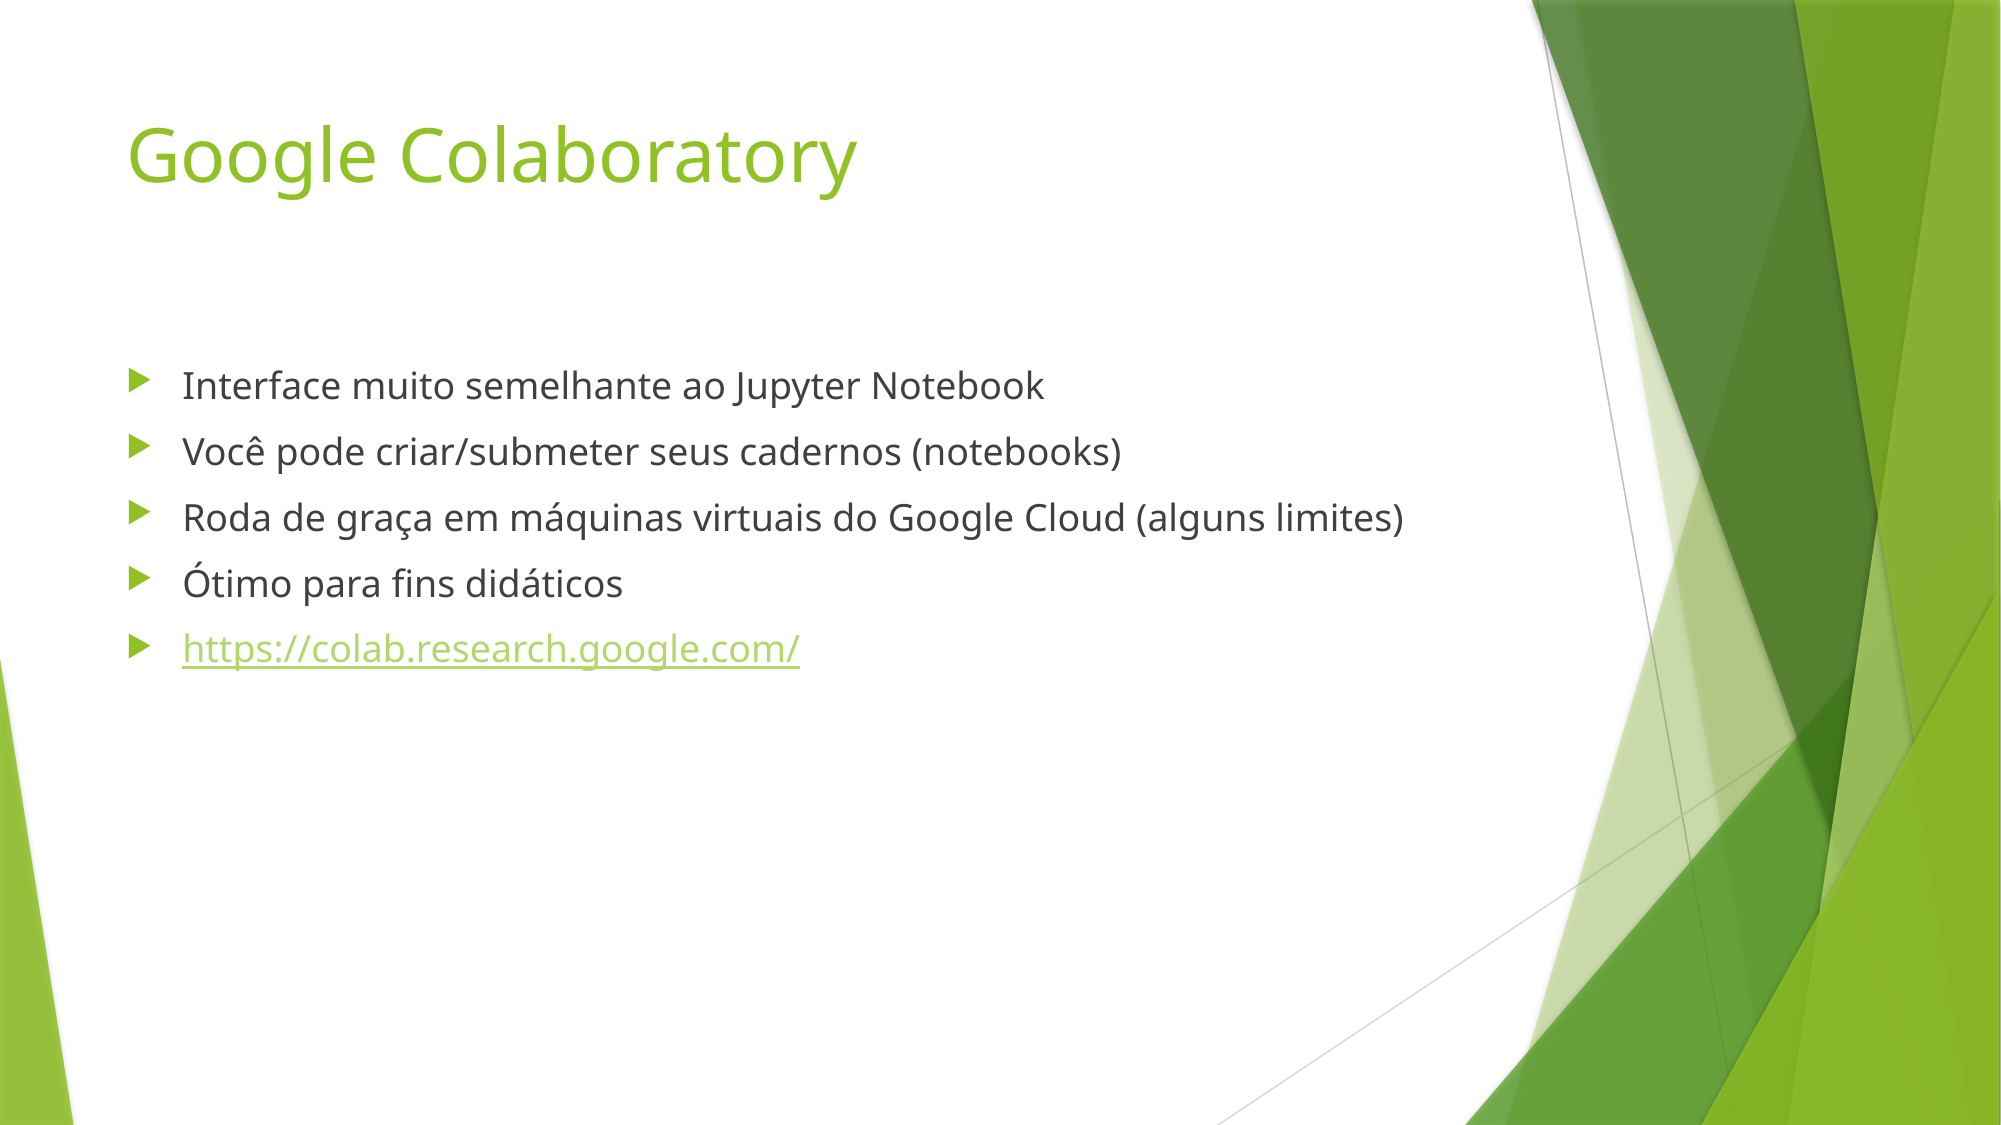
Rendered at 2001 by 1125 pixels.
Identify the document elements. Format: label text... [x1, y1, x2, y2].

title Google Colaboratory [111, 99, 1522, 317]
list Interface muito semelhante ao Jupyter Notebook Você pode criar/submeter seus cadernos (notebooks) Roda de graça em máquinas virtuais do Google Cloud (alguns limites) Ótimo para fins didáticos https://colab.research.google.com/ [111, 354, 1522, 992]
